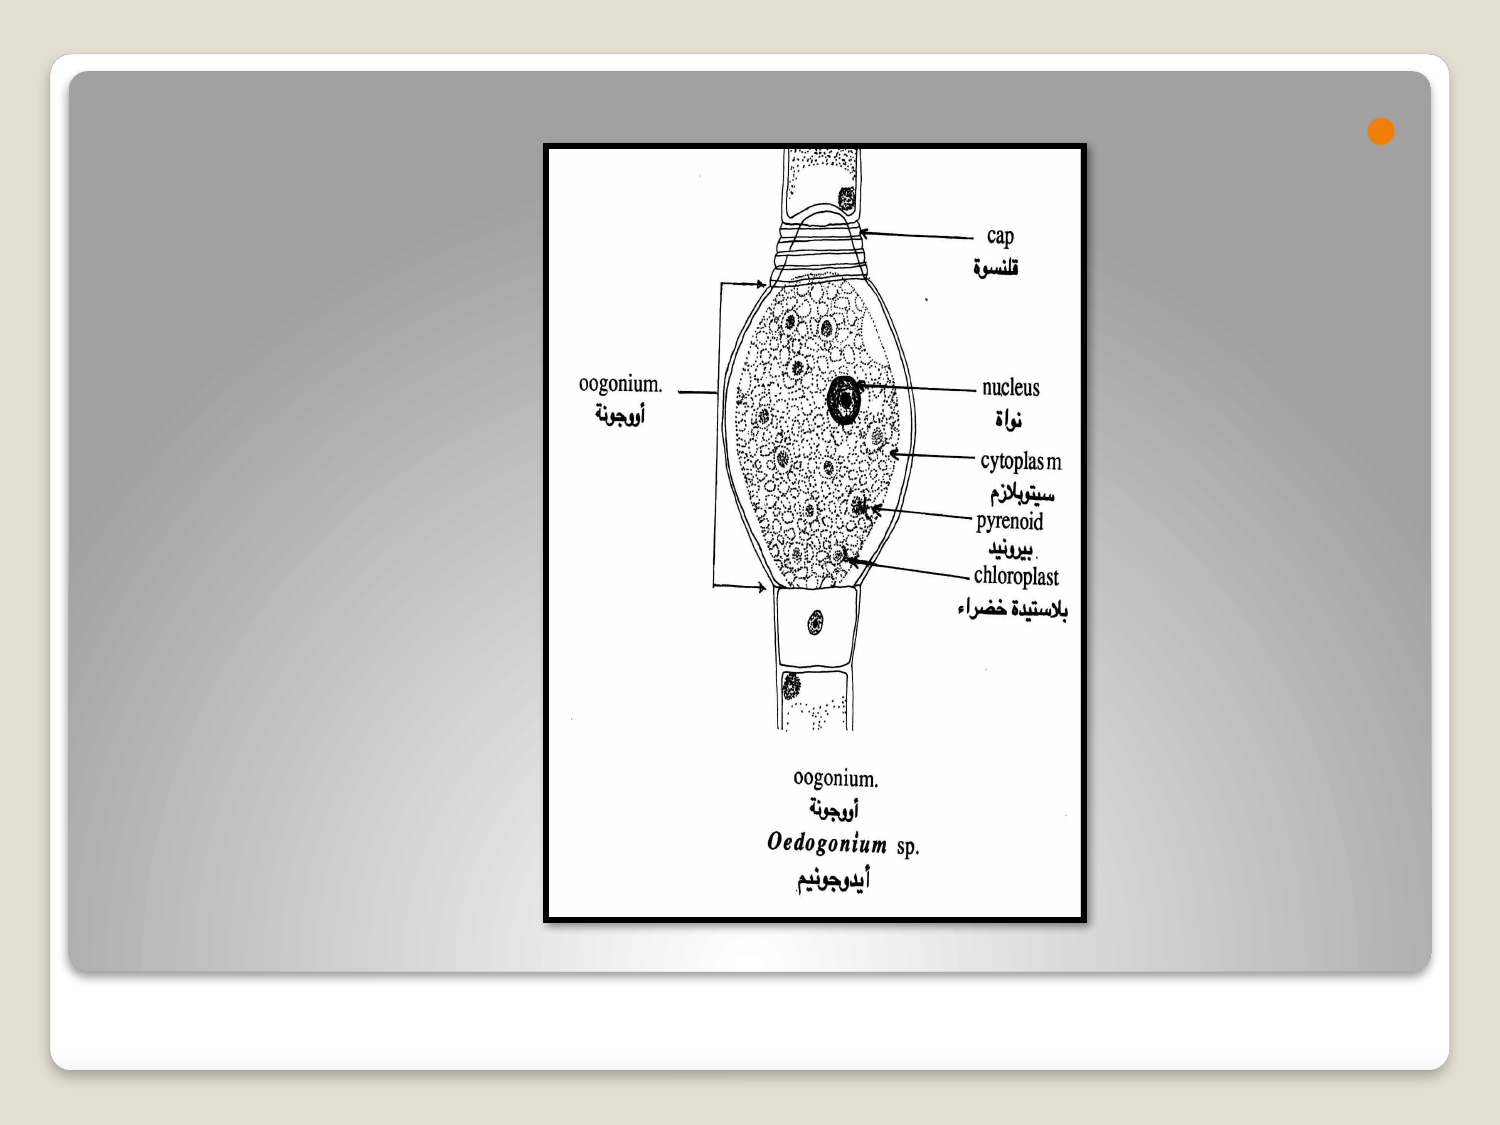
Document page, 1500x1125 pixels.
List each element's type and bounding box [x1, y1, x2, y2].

list [82, 86, 1425, 774]
picture [548, 148, 1081, 918]
